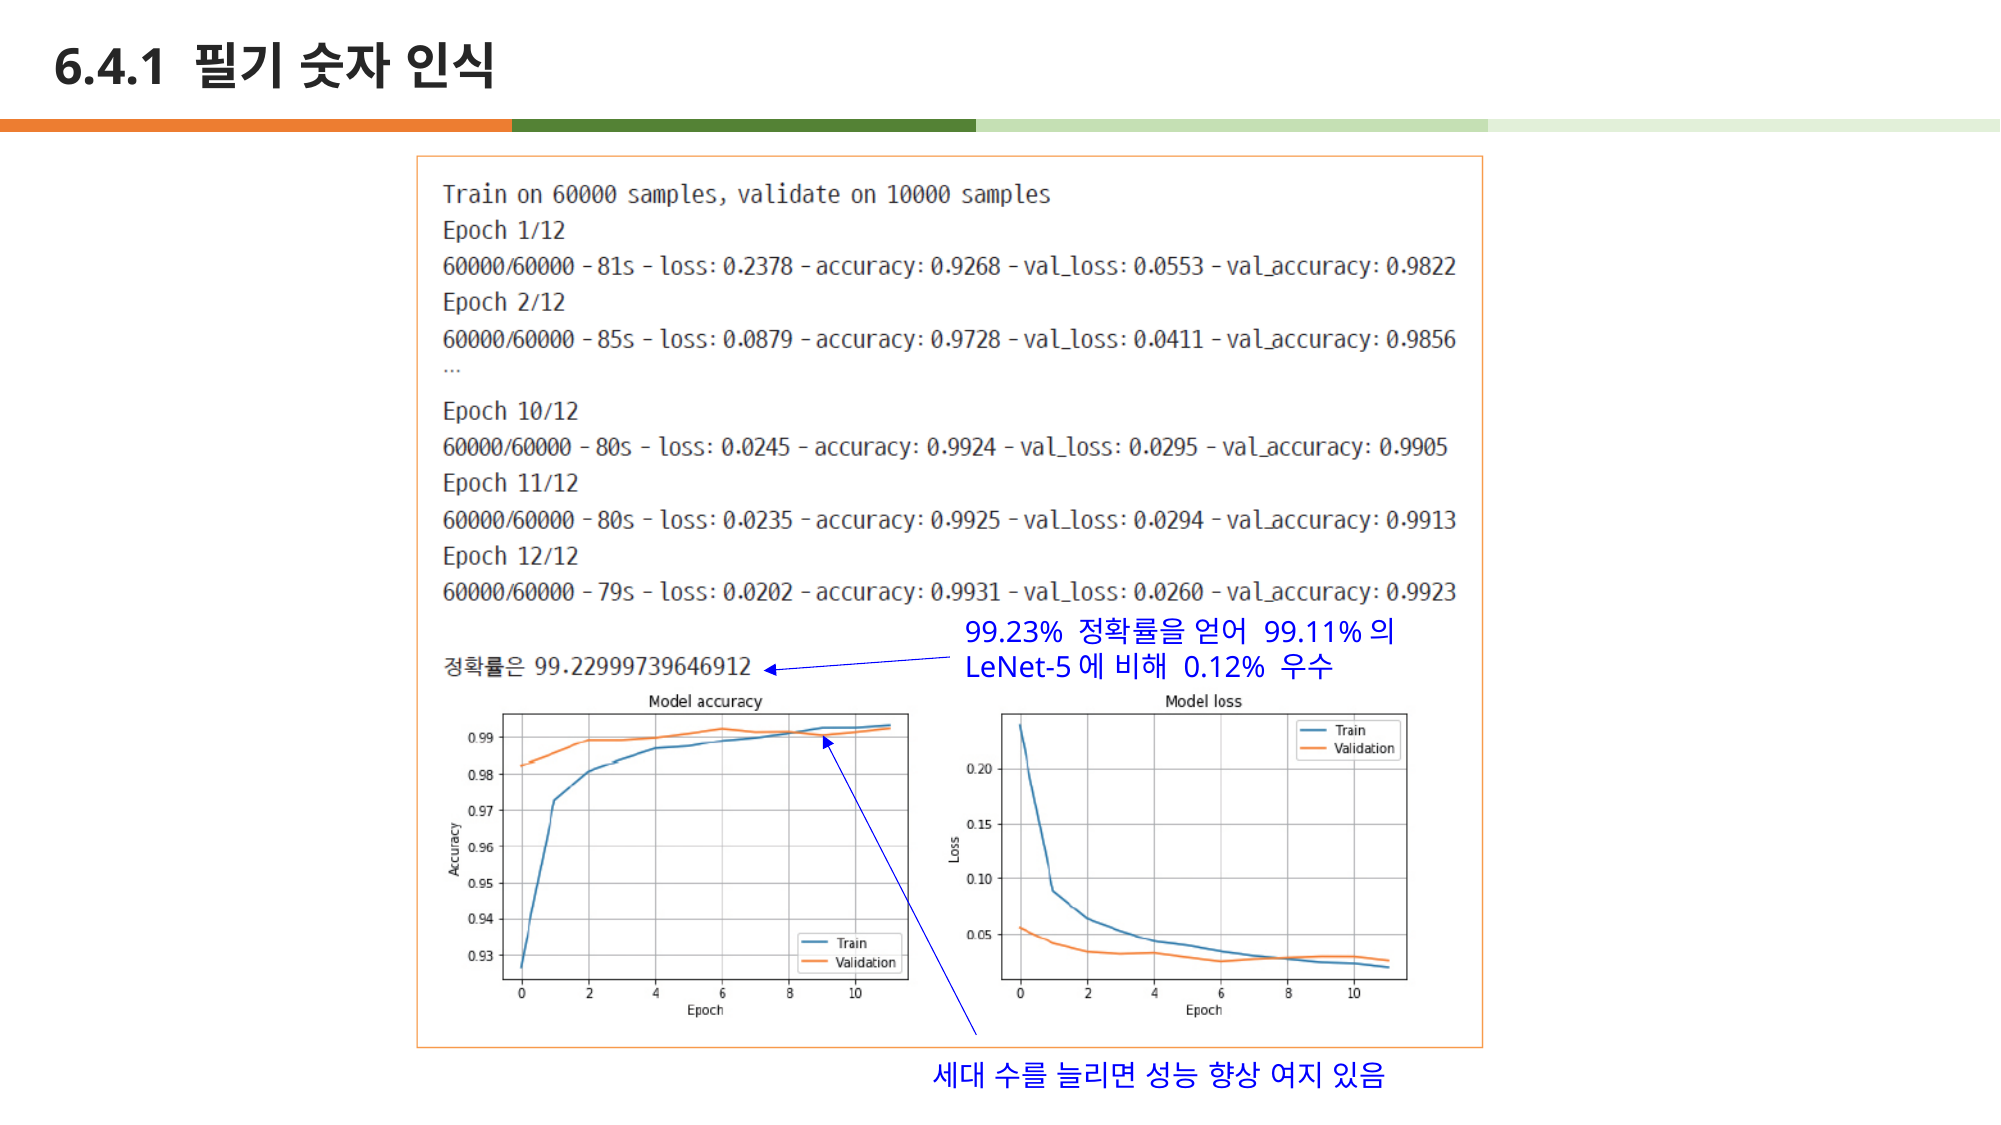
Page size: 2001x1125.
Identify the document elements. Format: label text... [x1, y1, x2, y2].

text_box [822, 735, 977, 1035]
title 6.4.1 필기 숫자 인식 [39, 23, 1693, 114]
picture [409, 148, 1491, 1056]
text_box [763, 656, 950, 671]
text_box 세대 수를 늘리면 성능 향상 여지 있음 [917, 1056, 1449, 1112]
